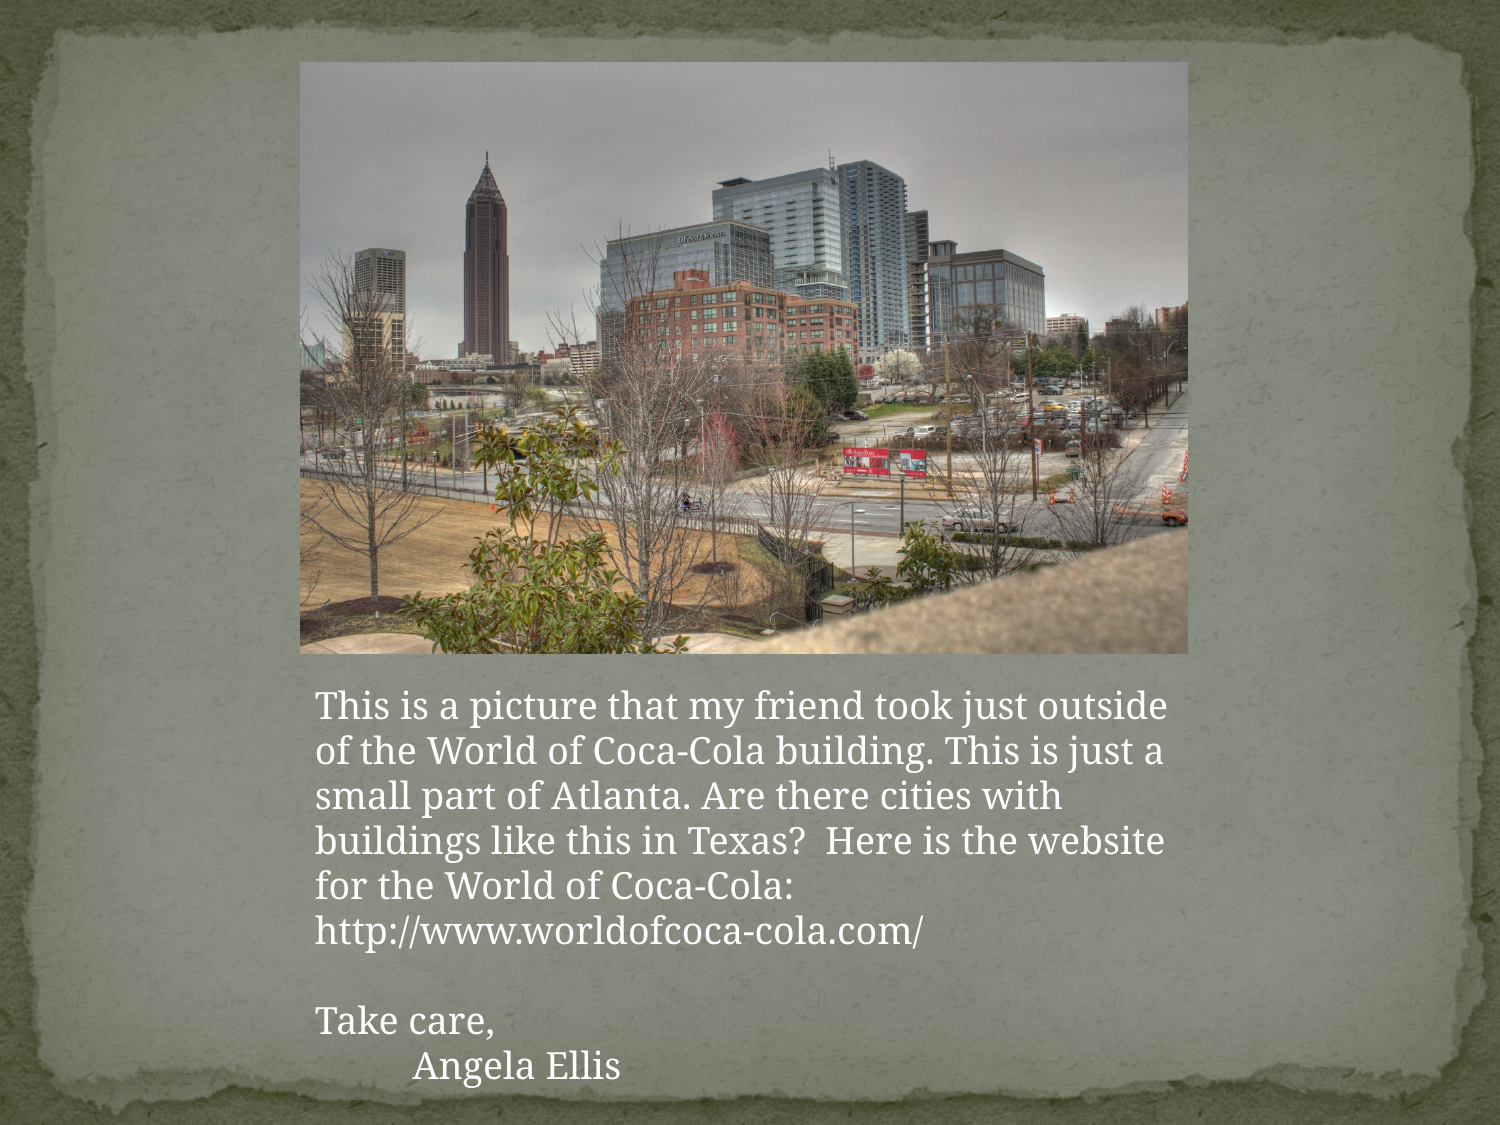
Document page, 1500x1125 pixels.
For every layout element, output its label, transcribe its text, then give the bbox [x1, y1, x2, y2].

text_box This is a picture that my friend took just outside of the World of Coca-Cola building. This is just a small part of Atlanta. Are there cities with buildings like this in Texas? Here is the website for the World of Coca-Cola: http://www.worldofcoca-cola.com/ Take care, Angela Ellis [299, 674, 1188, 1095]
picture [300, 62, 1188, 654]
